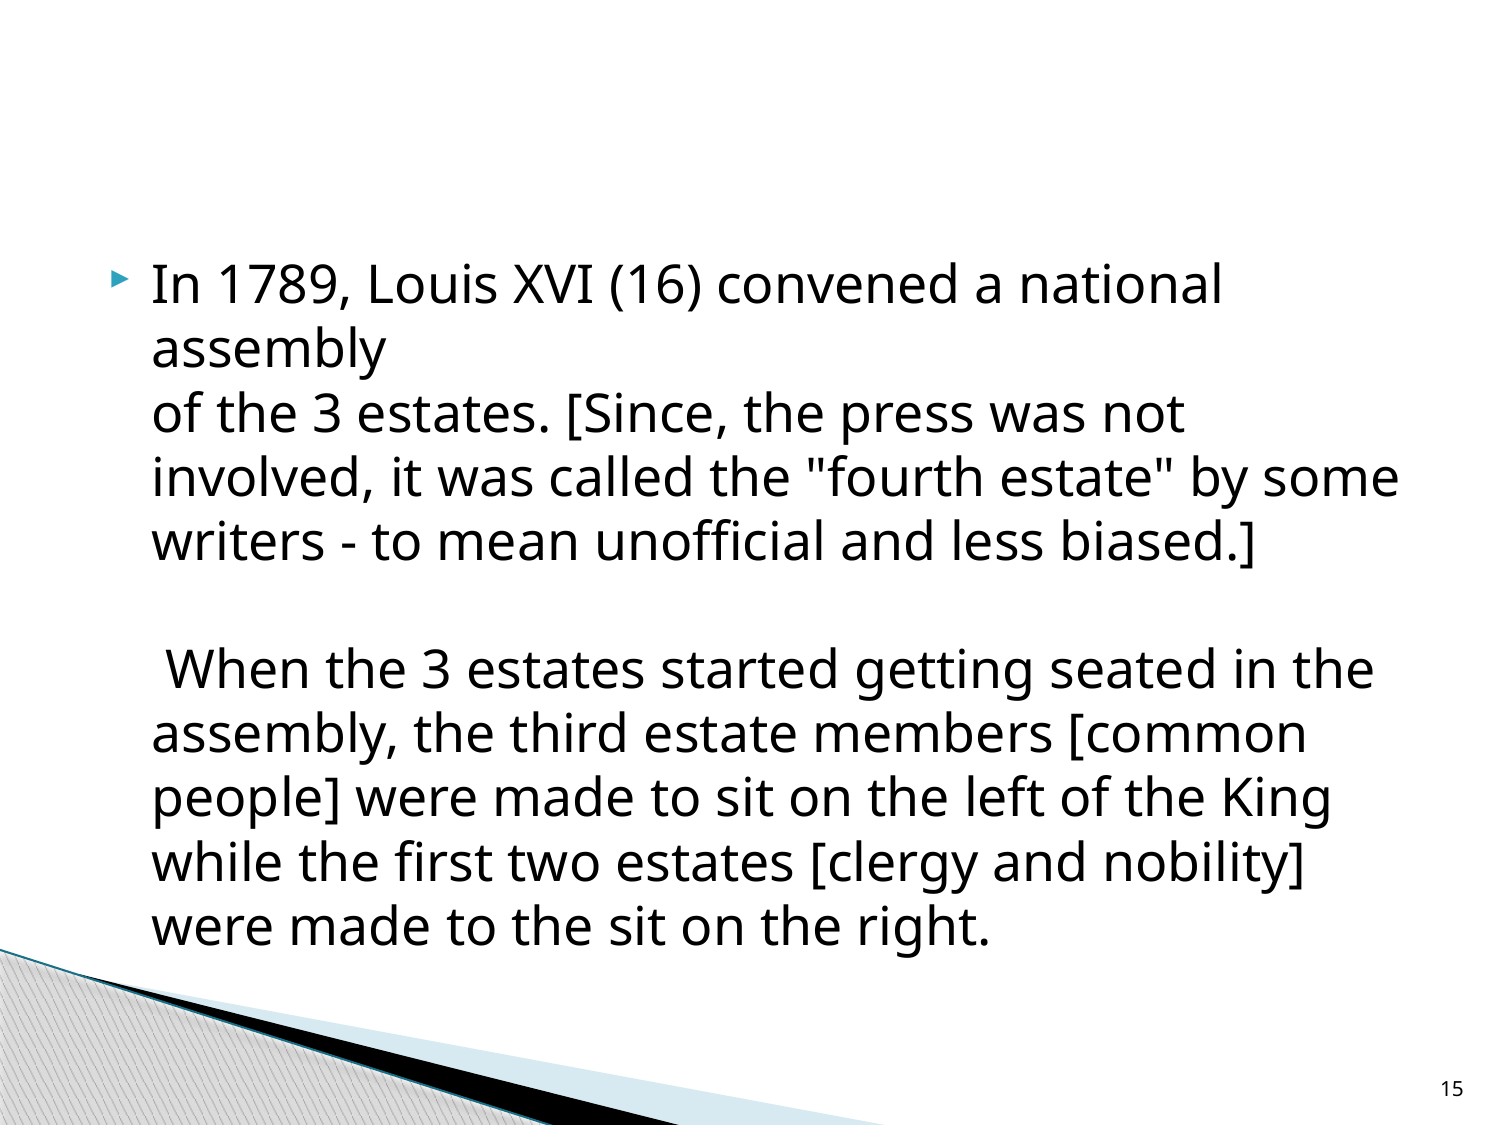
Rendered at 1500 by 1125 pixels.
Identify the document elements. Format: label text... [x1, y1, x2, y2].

slide_number 15 [1418, 1051, 1479, 1112]
list In 1789, Louis XVI (16) convened a national assembly of the 3 estates. [Since, the press was not involved, it was called the "fourth estate" by some writers - to mean unofficial and less biased.] When the 3 estates started getting seated in the assembly, the third estate members [common people] were made to sit on the left of the King while the first two estates [clergy and nobility] were made to the sit on the right. [75, 243, 1425, 986]
